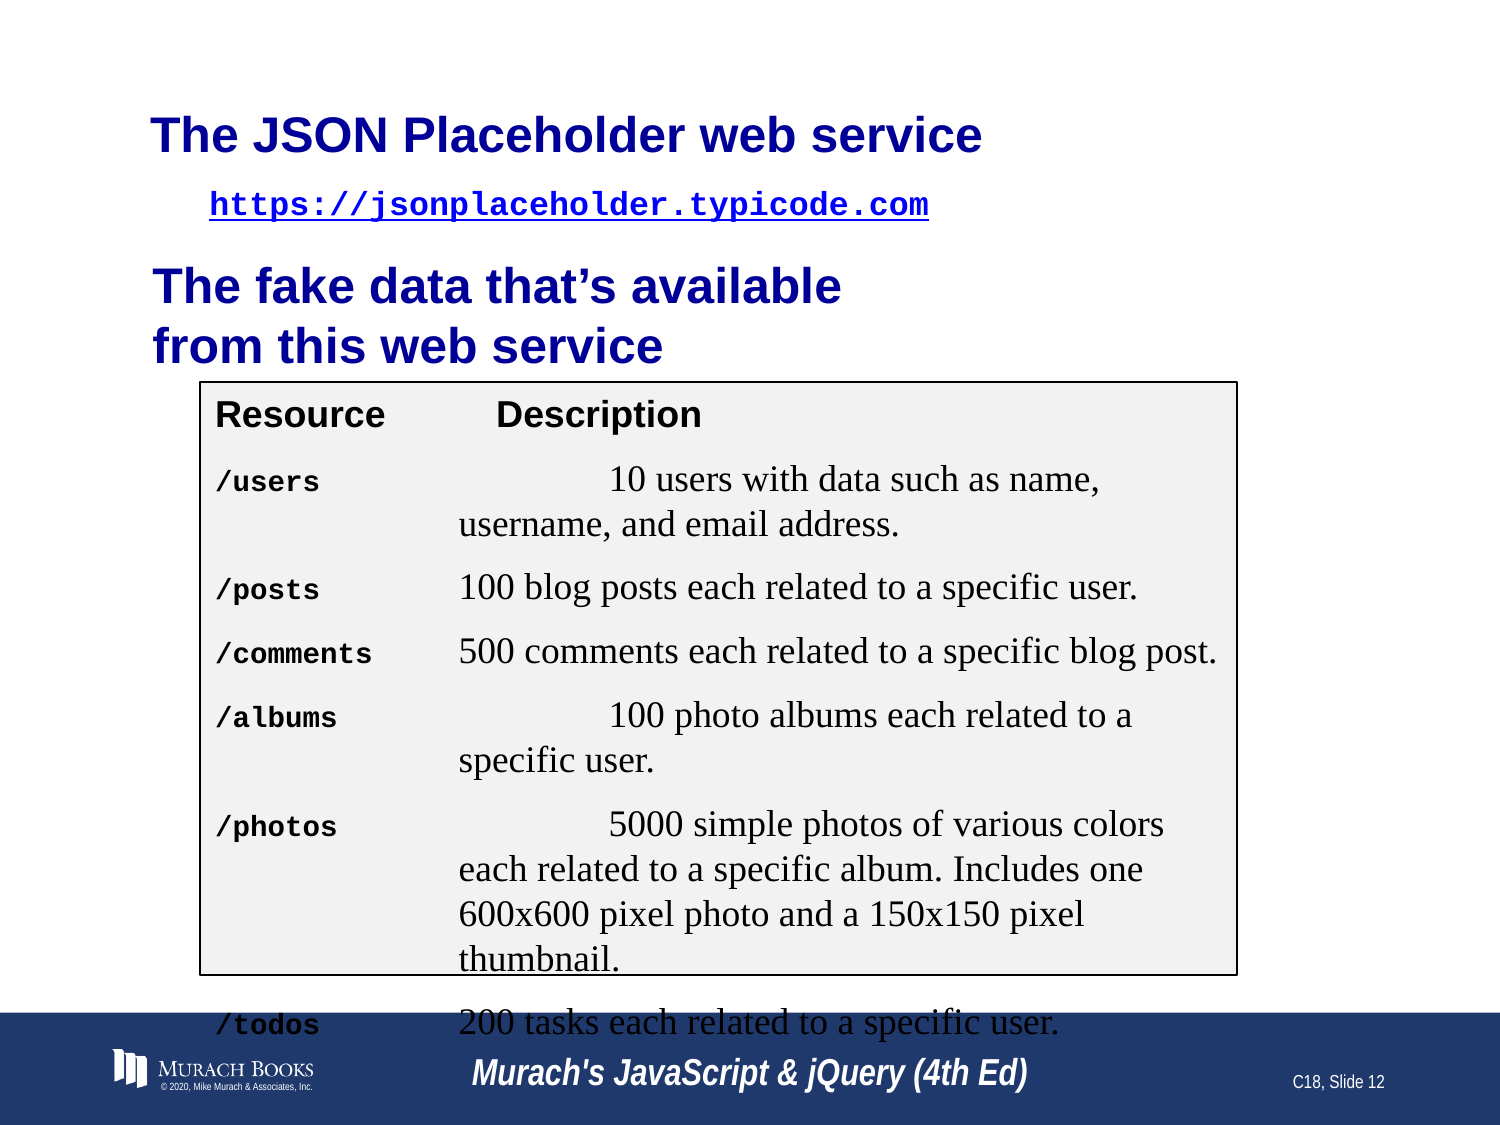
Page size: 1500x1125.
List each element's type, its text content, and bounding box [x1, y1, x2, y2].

list https://jsonplaceholder.typicode.com The fake data that’s available from this web service [137, 174, 1350, 625]
title The JSON Placeholder web service [150, 102, 1350, 164]
slide_number Murach's JavaScript & jQuery (4th Ed) [463, 1025, 1050, 1100]
slide_number C18, Slide 12 [1087, 1025, 1400, 1100]
list Resource Description /users 10 users with data such as name, username, and email address. /posts 100 blog posts each related to a specific user. /comments 500 comments each related to a specific blog post. /albums 100 photo albums each related to a specific user. /photos 5000 simple photos of various colors each related to a specific album. Includes one 600x600 pixel photo and a 150x150 pixel thumbnail. /todos 200 tasks each related to a specific user. [197, 380, 1240, 978]
footer © 2020, Mike Murach & Associates, Inc. [12, 1025, 463, 1100]
